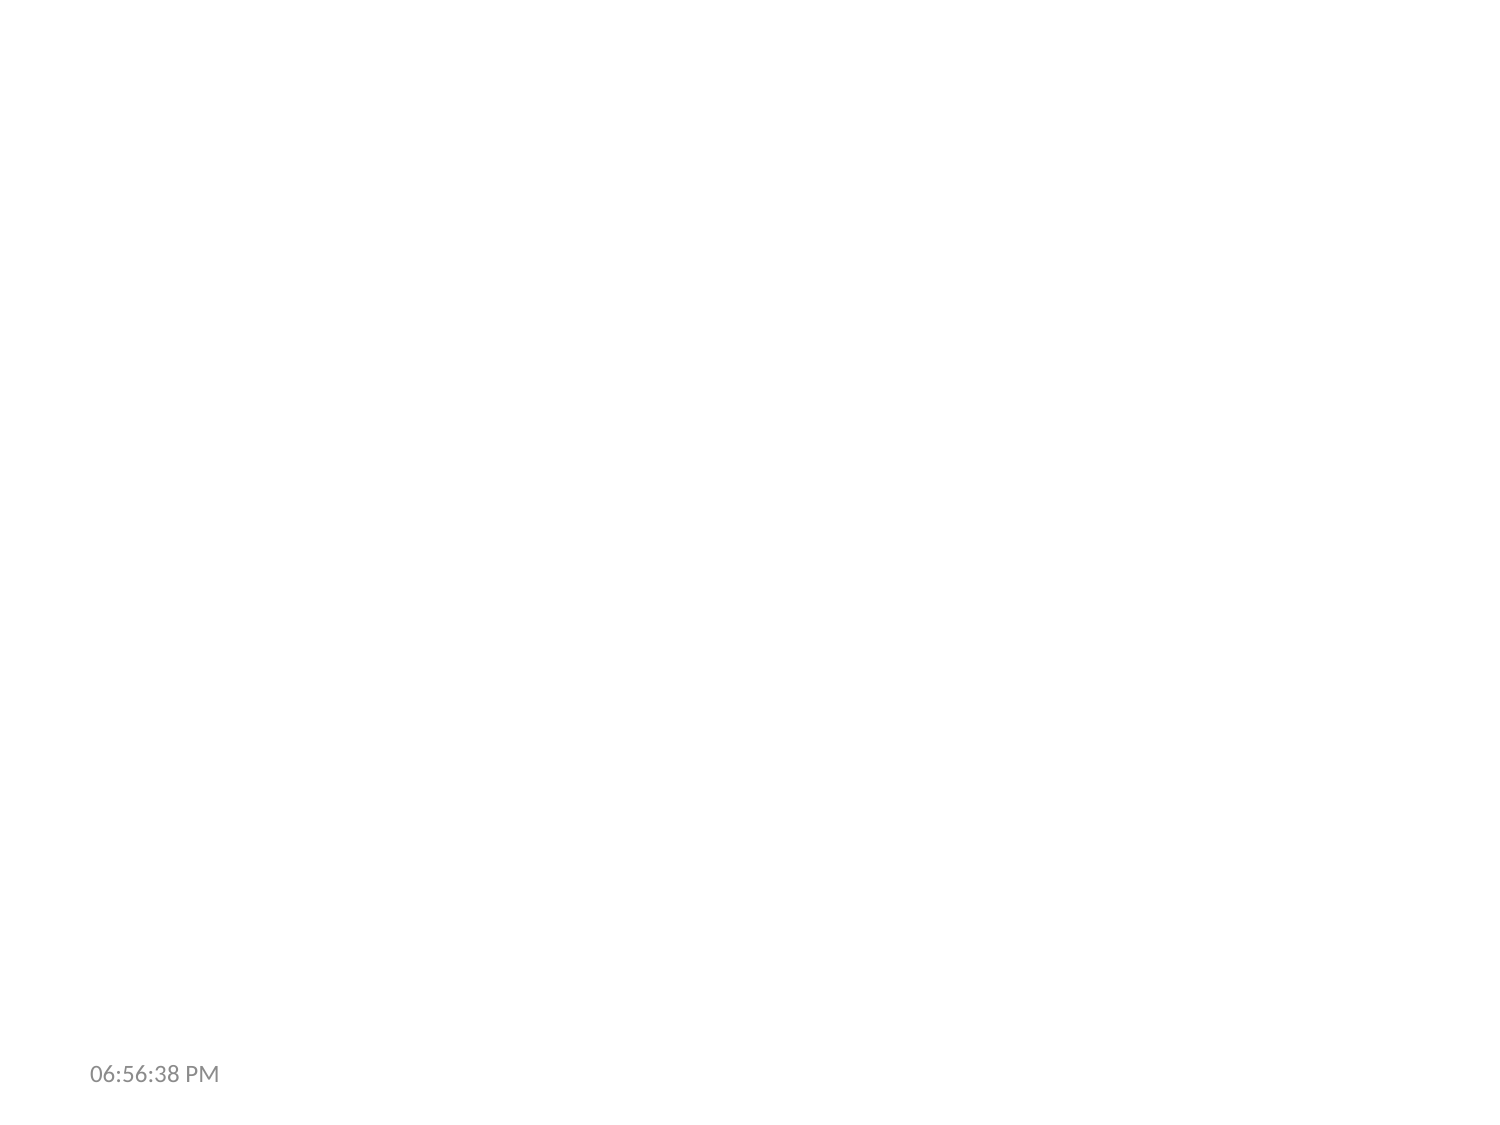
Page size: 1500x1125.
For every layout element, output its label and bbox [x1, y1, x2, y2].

slide_number [75, 1042, 425, 1103]
